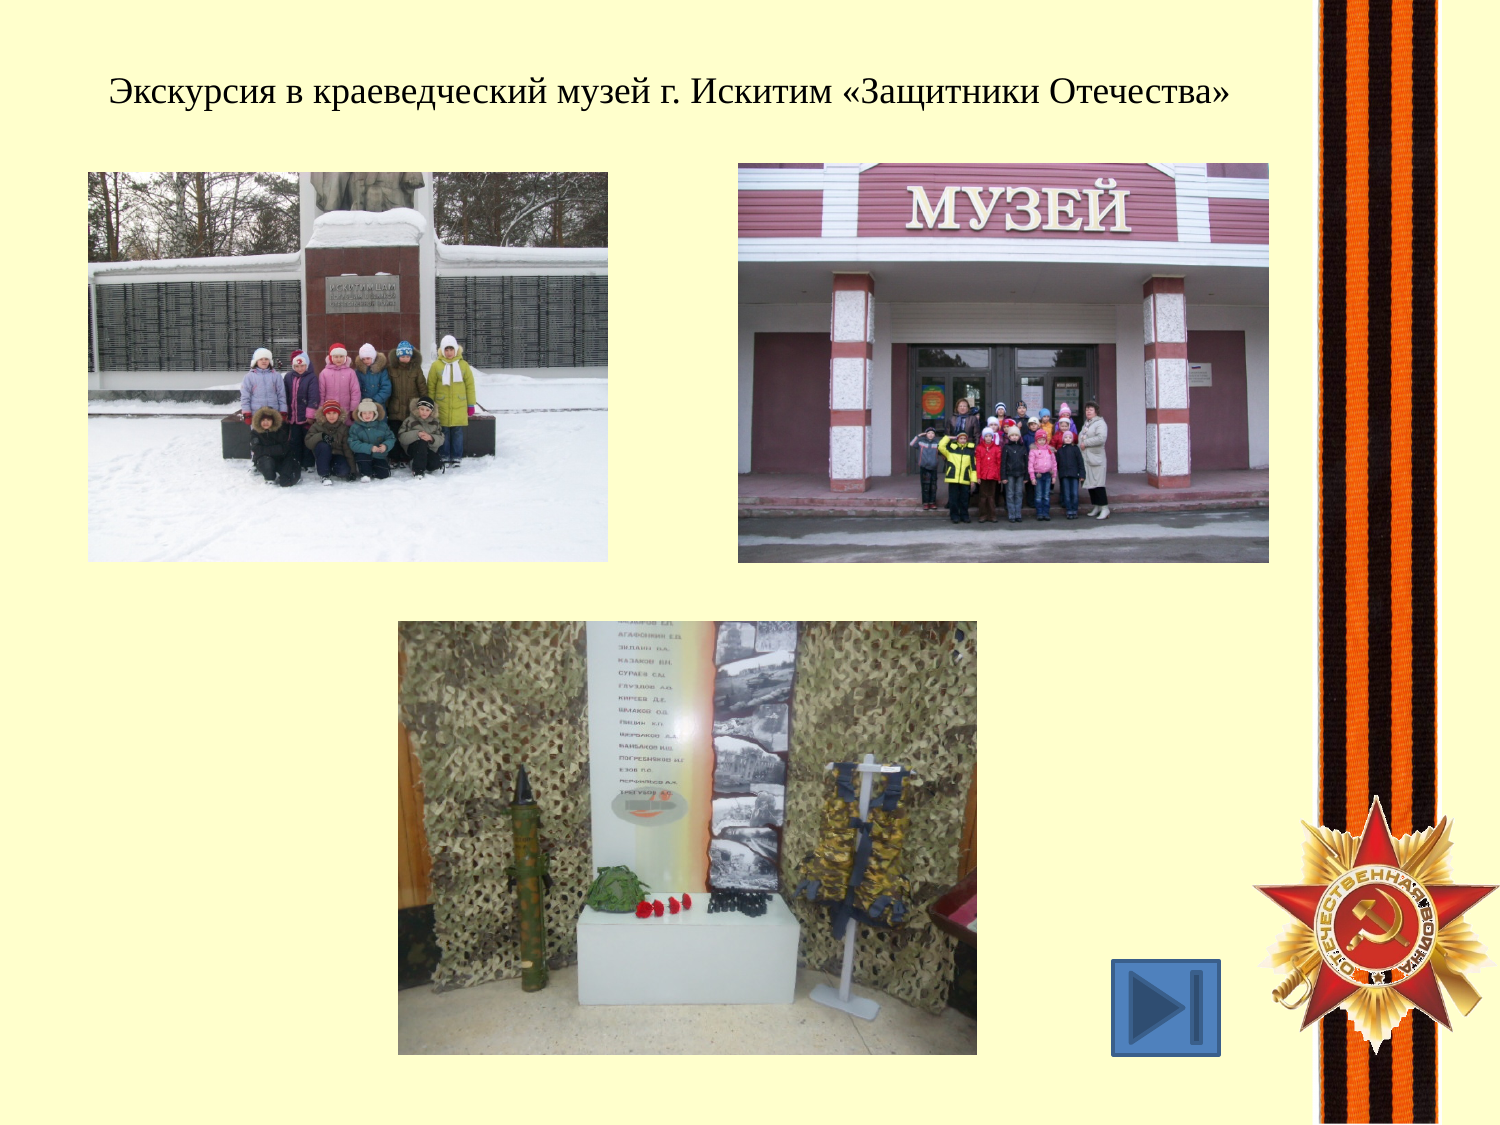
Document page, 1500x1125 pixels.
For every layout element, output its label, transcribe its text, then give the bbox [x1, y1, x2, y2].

picture [738, 163, 1270, 563]
text_box [1111, 959, 1221, 1057]
picture [1252, 1, 1500, 1124]
picture [398, 620, 977, 1055]
picture [88, 172, 608, 562]
text_box Экскурсия в краеведческий музей г. Искитим «Защитники Отечества» [93, 58, 1254, 119]
